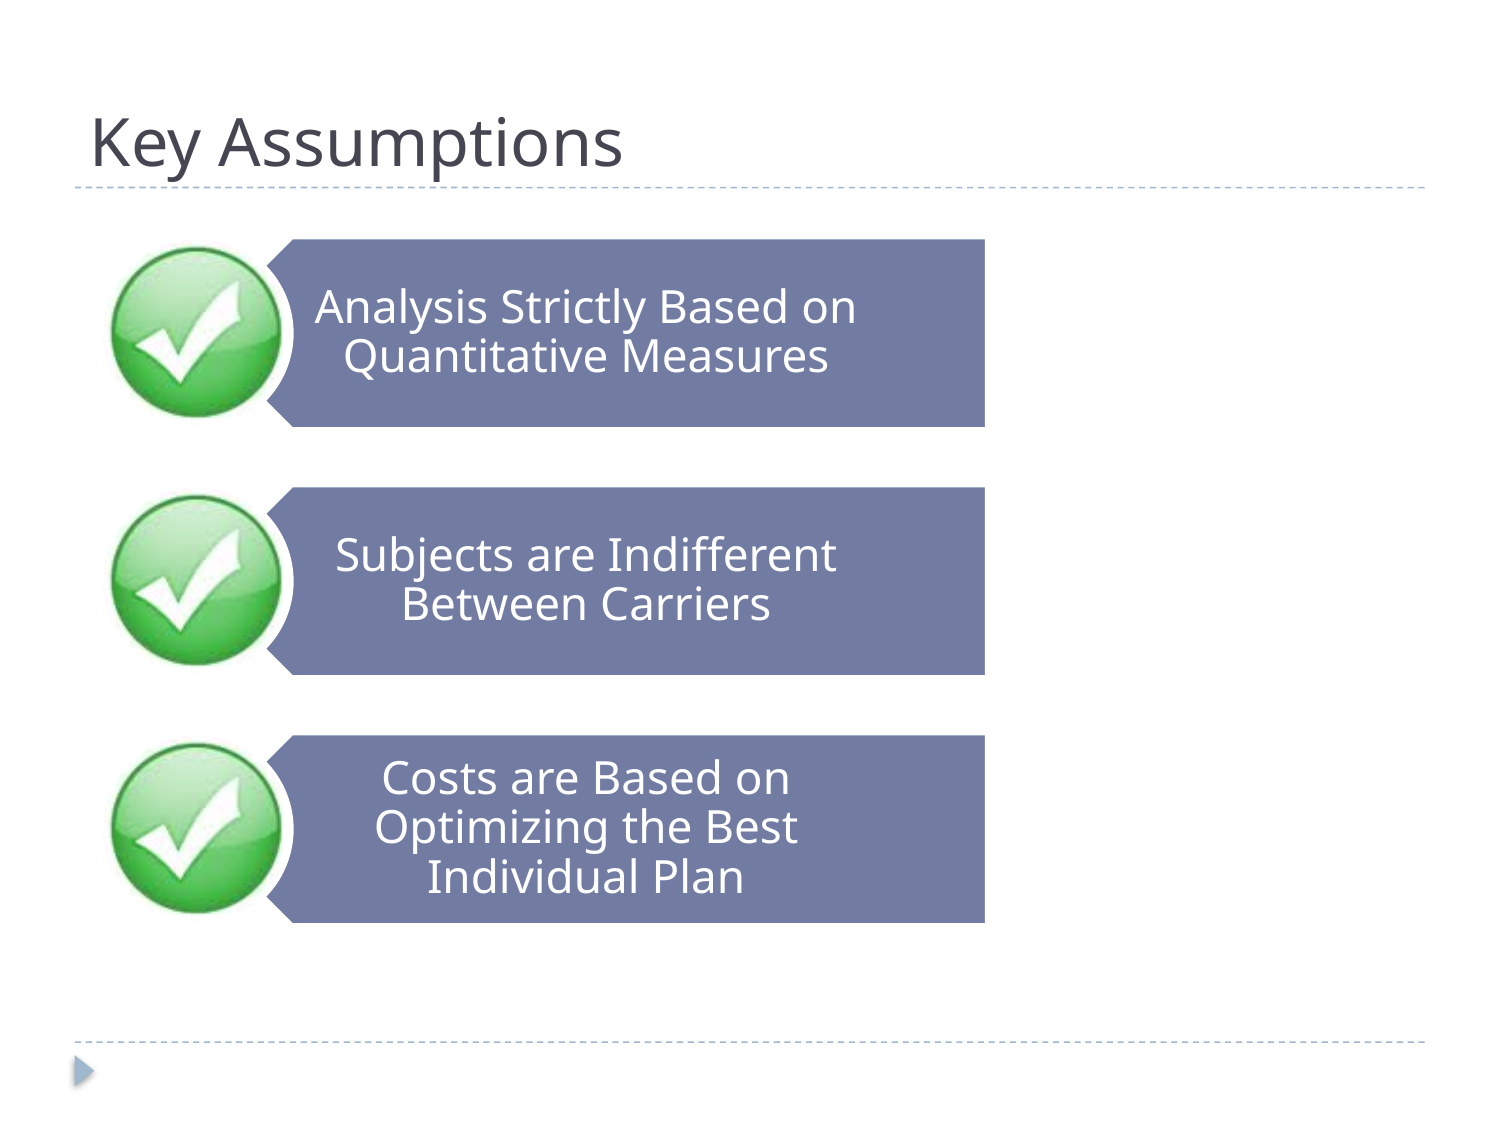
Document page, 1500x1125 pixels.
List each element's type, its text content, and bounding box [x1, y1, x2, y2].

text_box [0, 237, 1138, 926]
title Key Assumptions [75, 24, 1425, 188]
